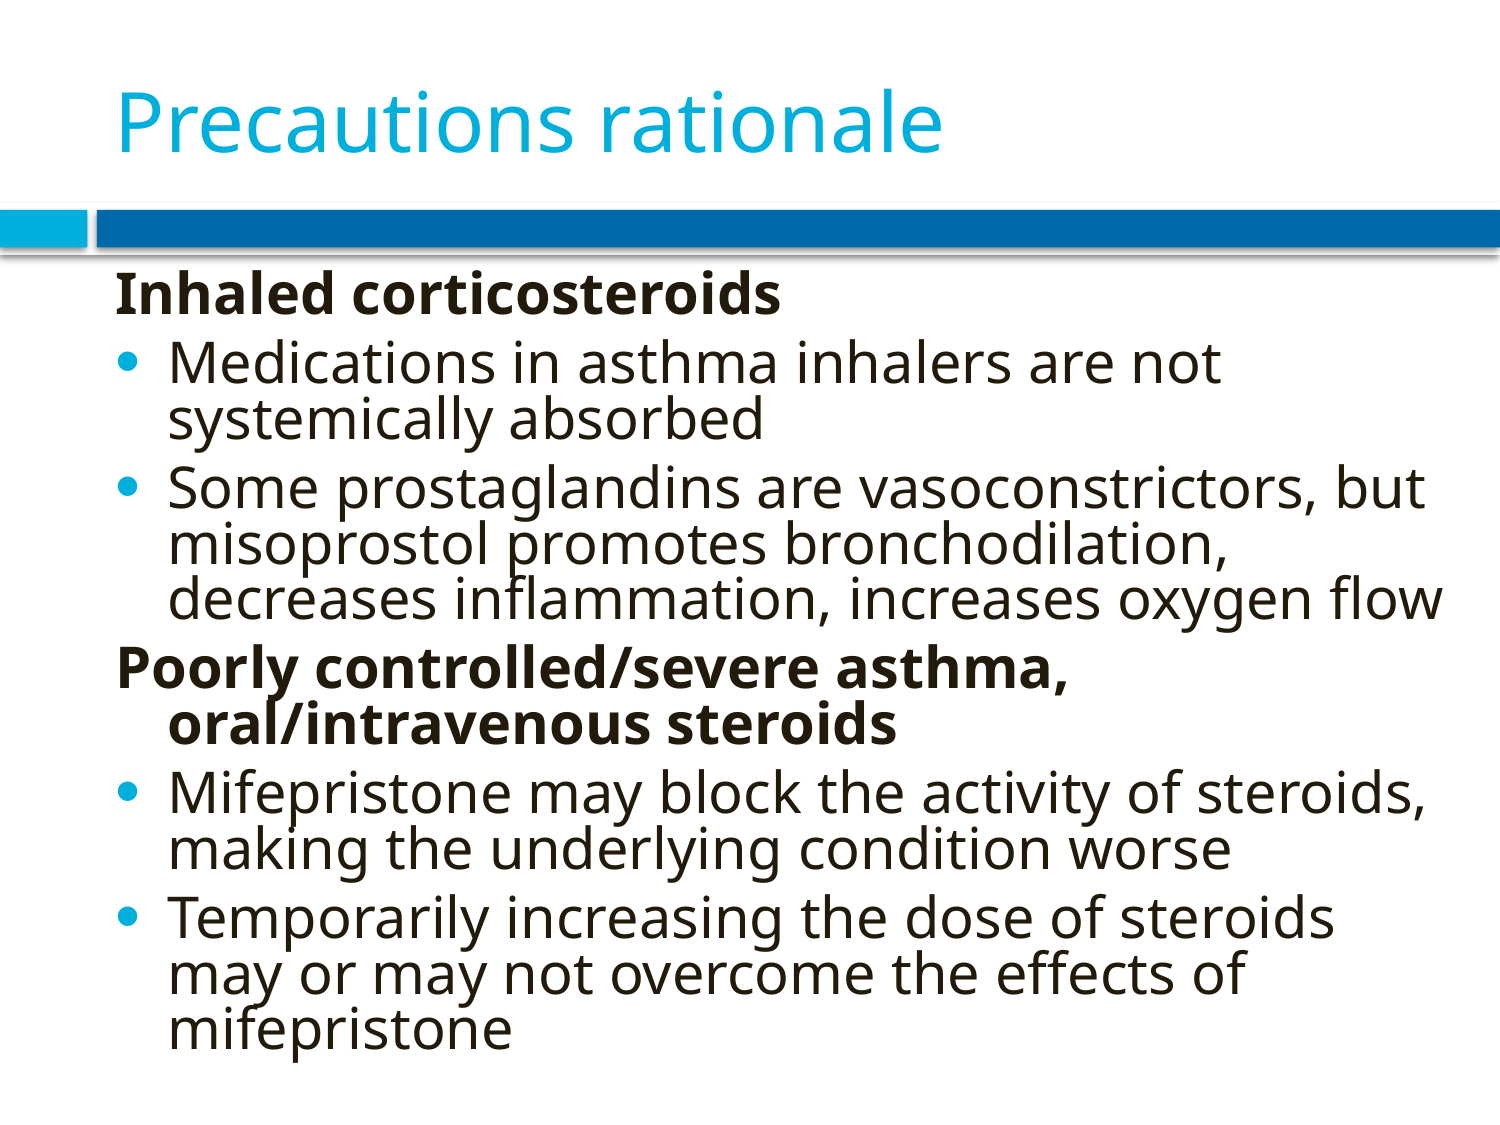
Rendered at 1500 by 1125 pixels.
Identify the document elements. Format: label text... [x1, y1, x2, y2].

list Inhaled corticosteroids Medications in asthma inhalers are not systemically absorbed Some prostaglandins are vasoconstrictors, but misoprostol promotes bronchodilation, decreases inflammation, increases oxygen flow Poorly controlled/severe asthma, oral/intravenous steroids Mifepristone may block the activity of steroids, making the underlying condition worse Temporarily increasing the dose of steroids may or may not overcome the effects of mifepristone [100, 262, 1463, 1125]
title Precautions rationale [99, 37, 1438, 200]
